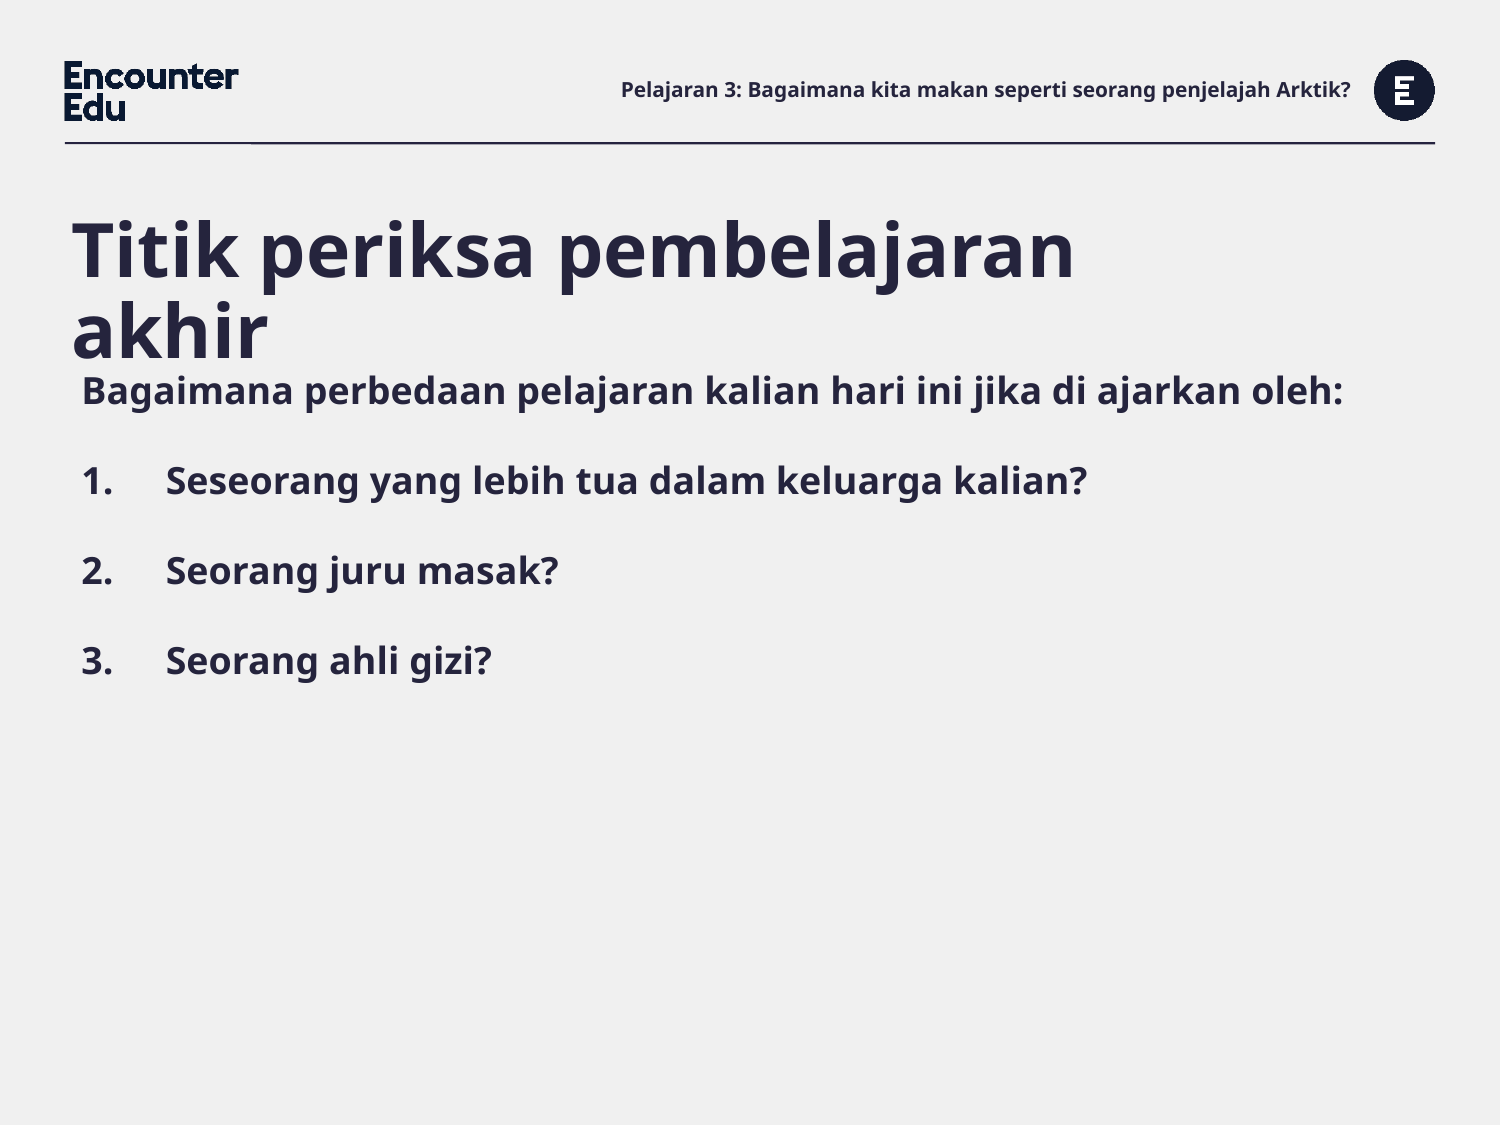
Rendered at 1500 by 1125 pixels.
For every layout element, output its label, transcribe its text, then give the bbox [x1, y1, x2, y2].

picture [1372, 58, 1436, 122]
title Pelajaran 3: Bagaimana kita makan seperti seorang penjelajah Arktik? [549, 67, 1359, 114]
text_box Bagaimana perbedaan pelajaran kalian hari ini jika di ajarkan oleh: Seseorang yang lebih tua dalam keluarga kalian? Seorang juru masak? Seorang ahli gizi? [66, 359, 1485, 689]
text_box Titik periksa pembelajaran akhir [63, 205, 1243, 321]
picture [60, 59, 243, 122]
